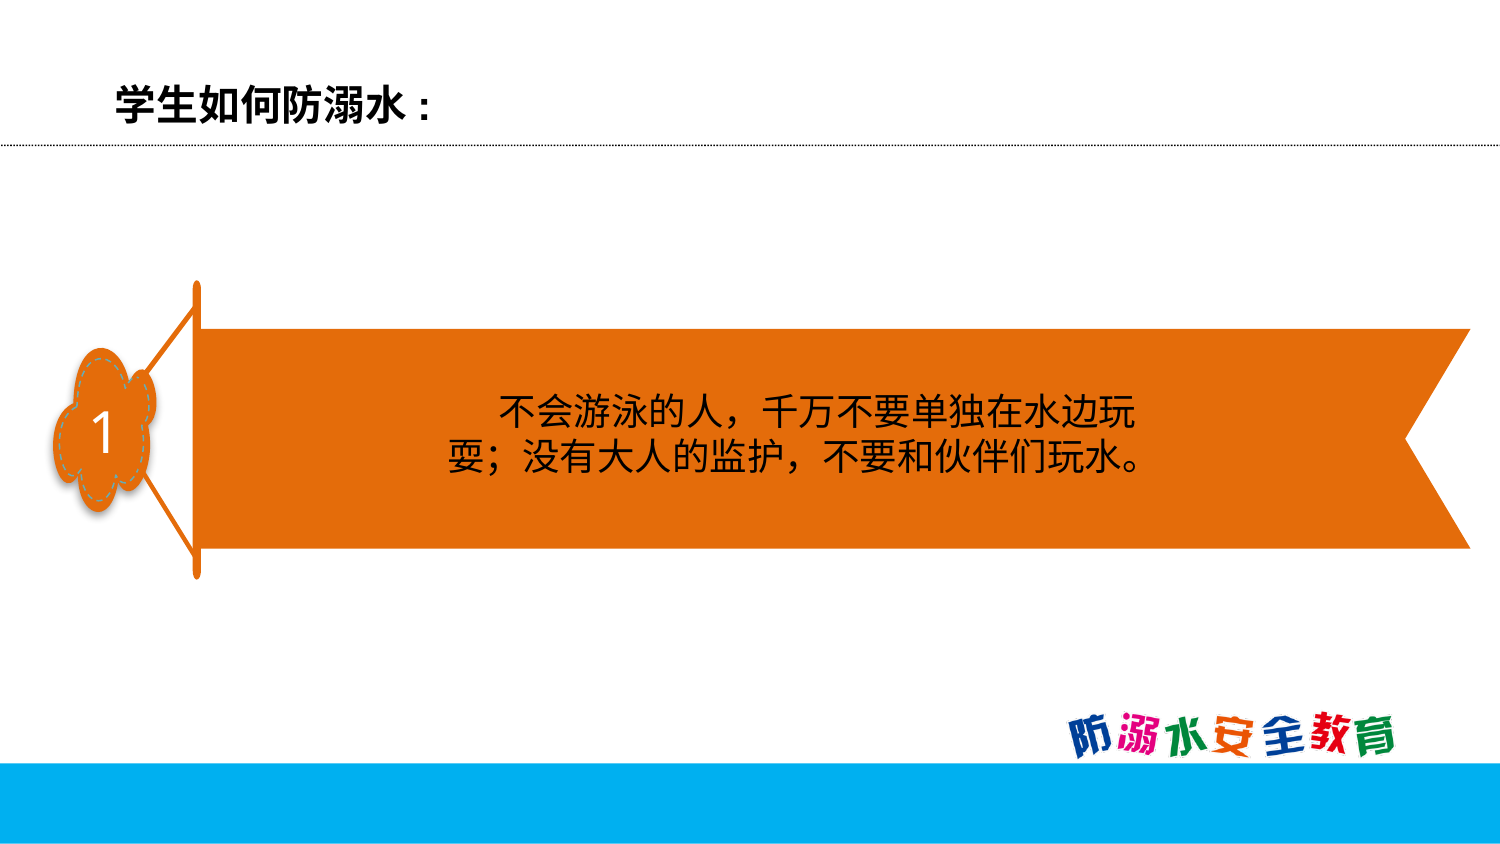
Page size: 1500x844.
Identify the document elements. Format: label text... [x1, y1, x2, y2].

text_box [52, 280, 1471, 580]
text_box [0, 763, 1500, 844]
text_box 学生如何防溺水: [100, 71, 538, 137]
picture [1045, 671, 1449, 763]
